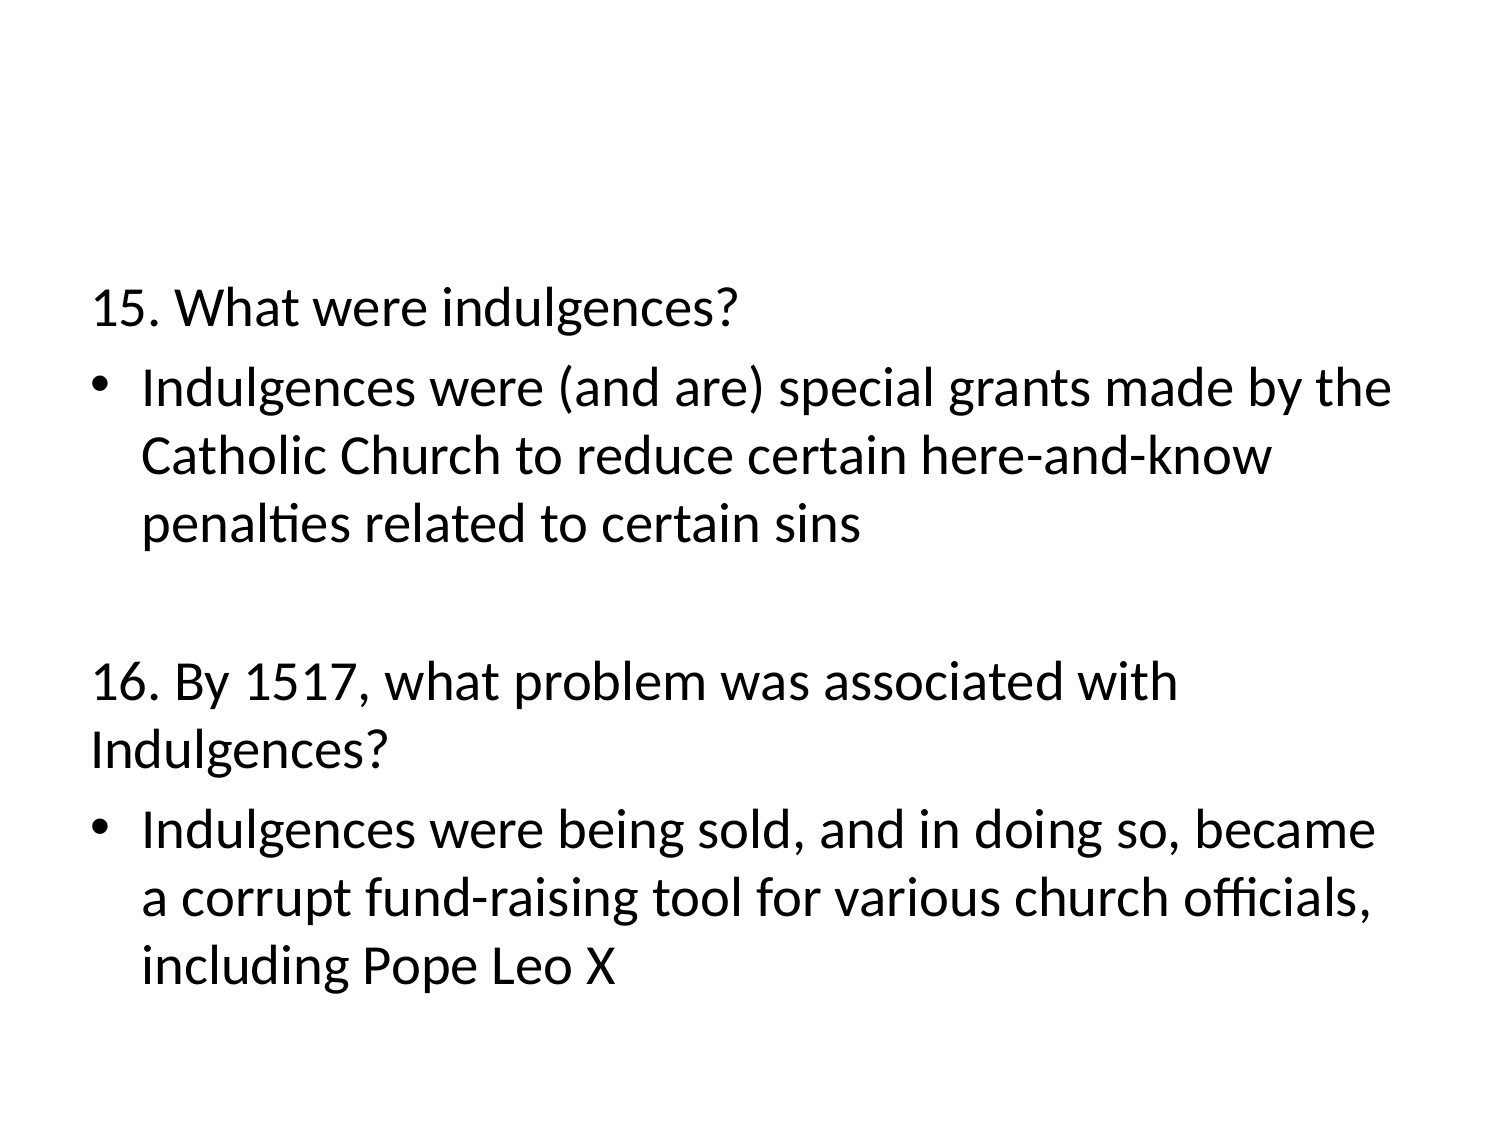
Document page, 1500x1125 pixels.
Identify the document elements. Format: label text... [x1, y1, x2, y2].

list 15. What were indulgences? Indulgences were (and are) special grants made by the Catholic Church to reduce certain here-and-know penalties related to certain sins 16. By 1517, what problem was associated with Indulgences? Indulgences were being sold, and in doing so, became a corrupt fund-raising tool for various church officials, including Pope Leo X [75, 262, 1425, 1005]
